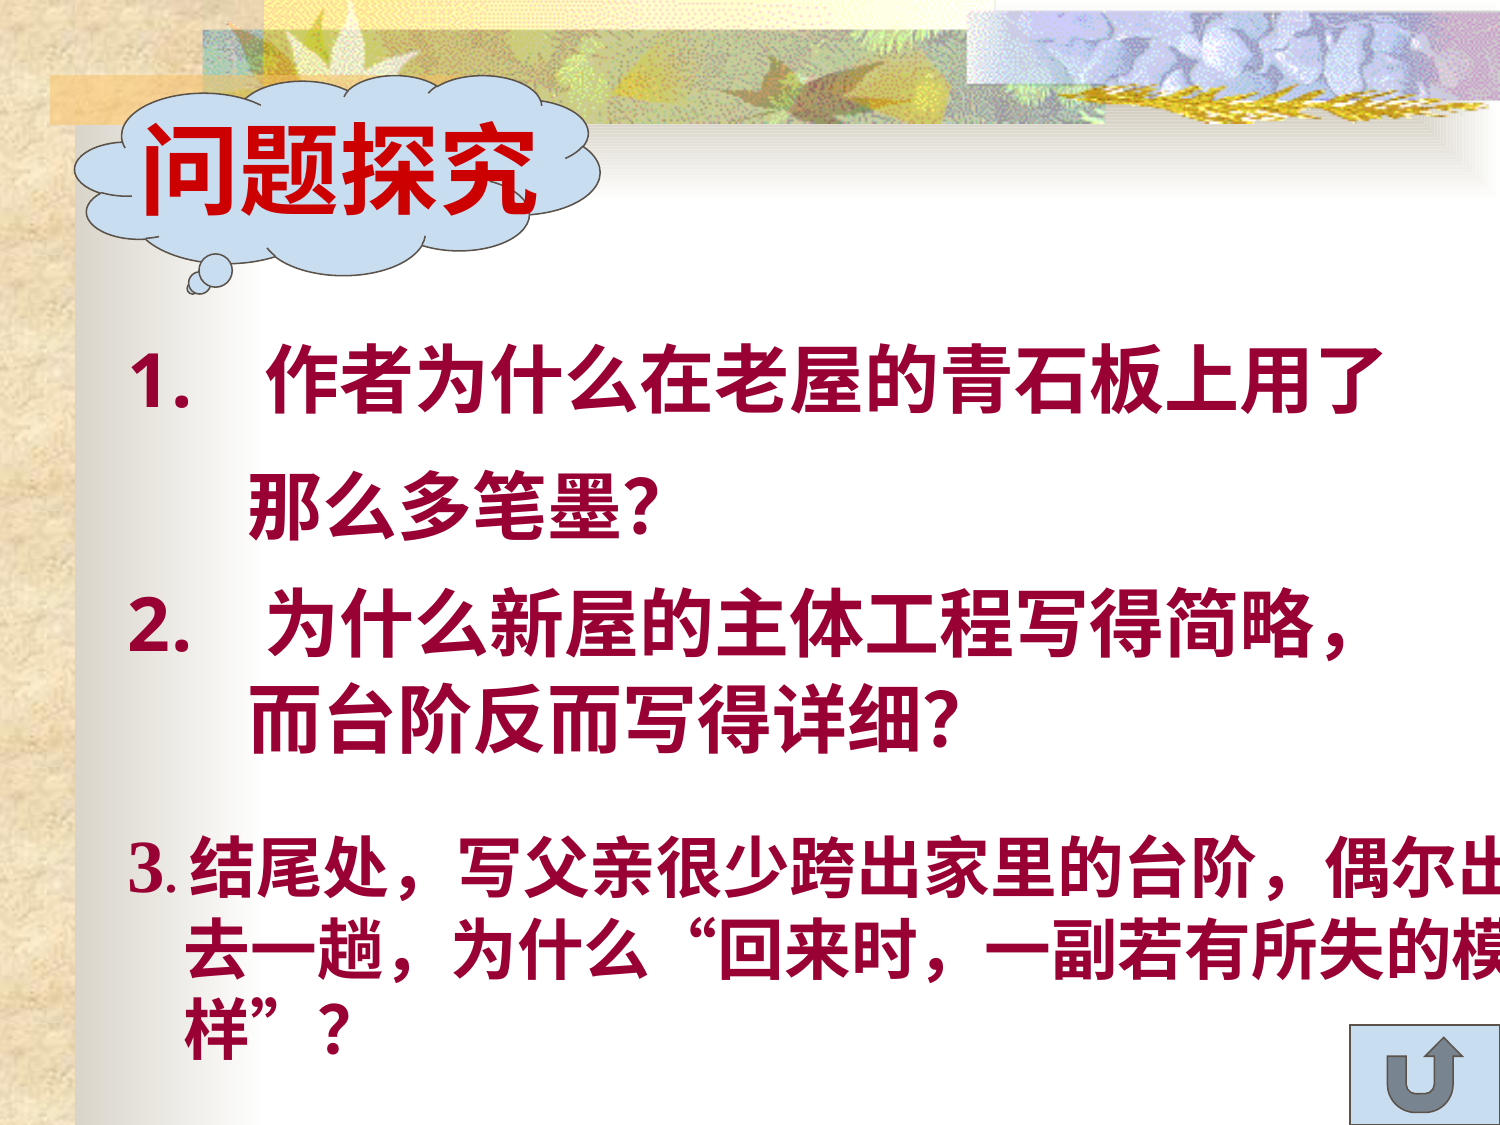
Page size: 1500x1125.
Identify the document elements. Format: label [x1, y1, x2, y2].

text_box [1349, 1076, 1500, 1125]
text_box [74, 74, 600, 275]
text_box [112, 324, 1500, 1076]
picture [0, 0, 1500, 1125]
